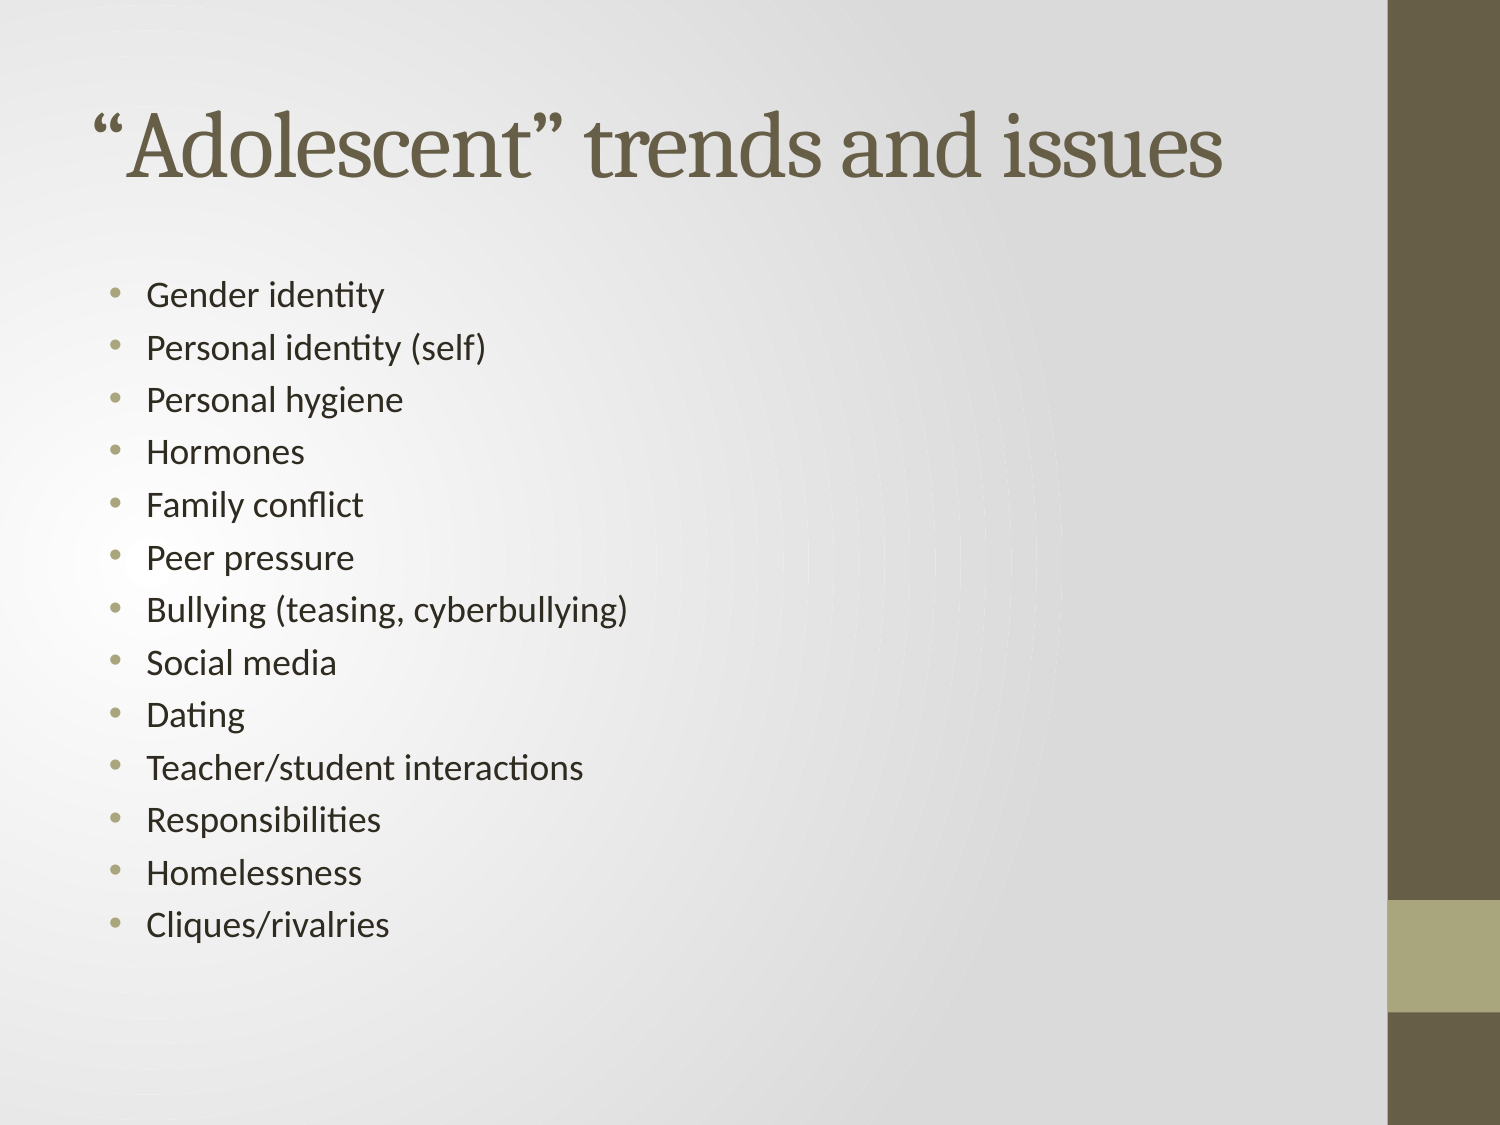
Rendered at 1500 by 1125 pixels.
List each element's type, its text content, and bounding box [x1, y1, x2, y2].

list Gender identity Personal identity (self) Personal hygiene Hormones Family conflict Peer pressure Bullying (teasing, cyberbullying) Social media Dating Teacher/student interactions Responsibilities Homelessness Cliques/rivalries [74, 262, 1326, 1051]
title “Adolescent” trends and issues [75, 45, 1325, 233]
